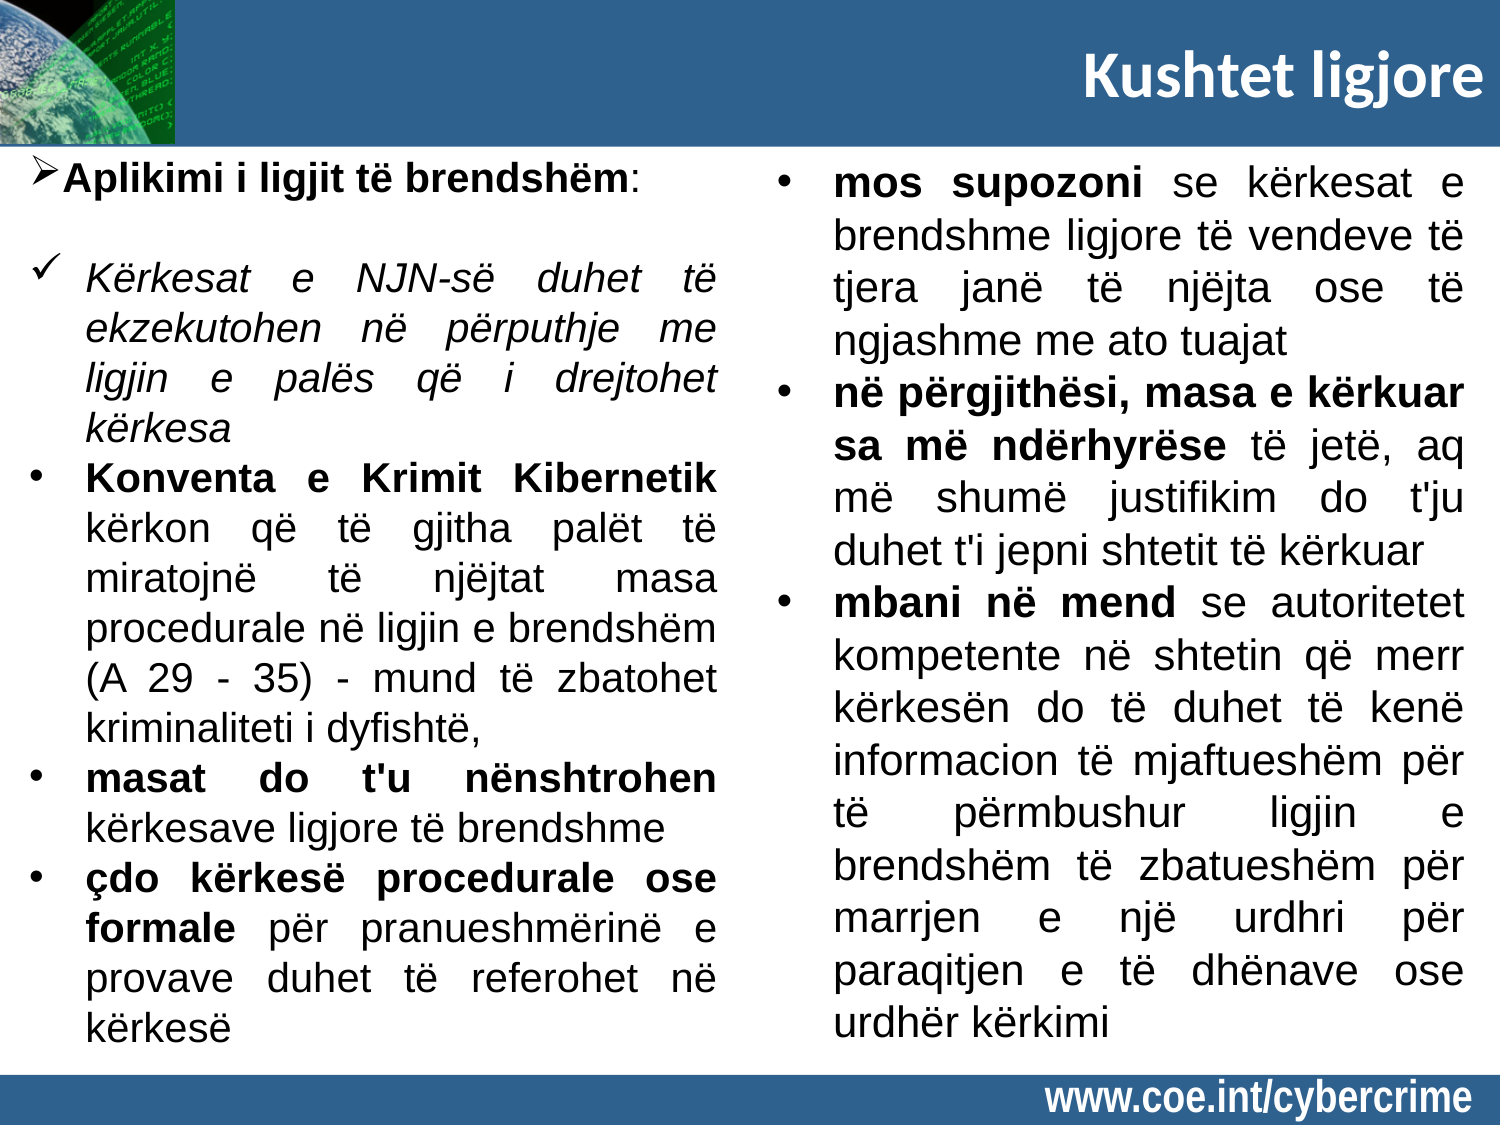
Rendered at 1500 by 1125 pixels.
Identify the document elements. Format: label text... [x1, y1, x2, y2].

text_box mos supozoni se kërkesat e brendshme ligjore të vendeve të tjera janë të njëjta ose të ngjashme me ato tuajat në përgjithësi, masa e kërkuar sa më ndërhyrëse të jetë, aq më shumë justifikim do t'ju duhet t'i jepni shtetit të kërkuar mbani në mend se autoritetet kompetente në shtetin që merr kërkesën do të duhet të kenë informacion të mjaftueshëm për të përmbushur ligjin e brendshëm të zbatueshëm për marrjen e një urdhri për paraqitjen e të dhënave ose urdhër kërkimi [762, 146, 1480, 1054]
text_box [0, 1073, 1030, 1125]
text_box Aplikimi i ligjit të brendshëm: Kërkesat e NJN-së duhet të ekzekutohen në përputhje me ligjin e palës që i drejtohet kërkesa Konventa e Krimit Kibernetik kërkon që të gjitha palët të miratojnë të njëjtat masa procedurale në ligjin e brendshëm (A 29 - 35) - mund të zbatohet kriminaliteti i dyfishtë, masat do t'u nënshtrohen kërkesave ligjore të brendshme çdo kërkesë procedurale ose formale për pranueshmërinë e provave duhet të referohet në kërkesë [14, 143, 733, 1059]
text_box www.coe.int/cybercrime [1030, 1059, 1500, 1125]
picture [0, 0, 175, 144]
text_box Kushtet ligjore [179, 0, 1500, 149]
